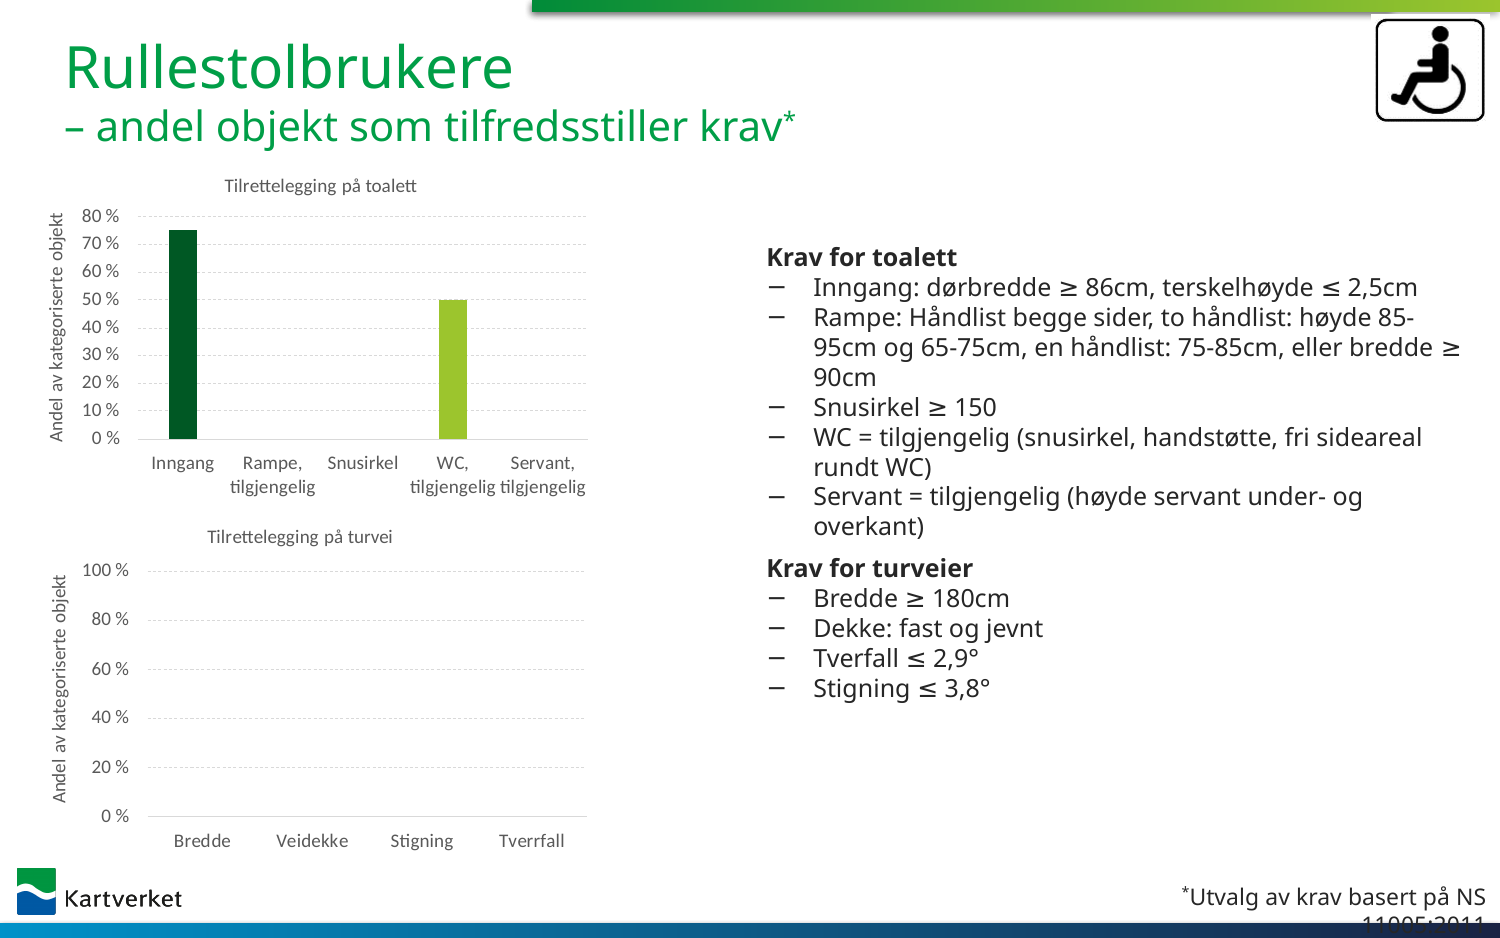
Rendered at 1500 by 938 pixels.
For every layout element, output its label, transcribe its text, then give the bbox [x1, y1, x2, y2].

text_box Rullestolbrukere – andel objekt som tilfredsstiller krav* [49, 14, 1431, 158]
text_box *Utvalg av krav basert på NS 11005:2011 [1068, 873, 1500, 938]
text_box Krav for toalett Inngang: dørbredde ≥ 86cm, terskelhøyde ≤ 2,5cm Rampe: Håndlist begge sider, to håndlist: høyde 85-95cm og 65-75cm, en håndlist: 75-85cm, eller bredde ≥ 90cm Snusirkel ≥ 150 WC = tilgjengelig (snusirkel, handstøtte, fri sideareal rundt WC) Servant = tilgjengelig (høyde servant under- og overkant) [751, 234, 1483, 545]
picture [1371, 13, 1491, 127]
text_box Krav for turveier Bredde ≥ 180cm Dekke: fast og jevnt Tverfall ≤ 2,9° Stigning ≤ 3,8° [751, 545, 1483, 710]
picture [41, 520, 598, 859]
picture [41, 166, 599, 505]
